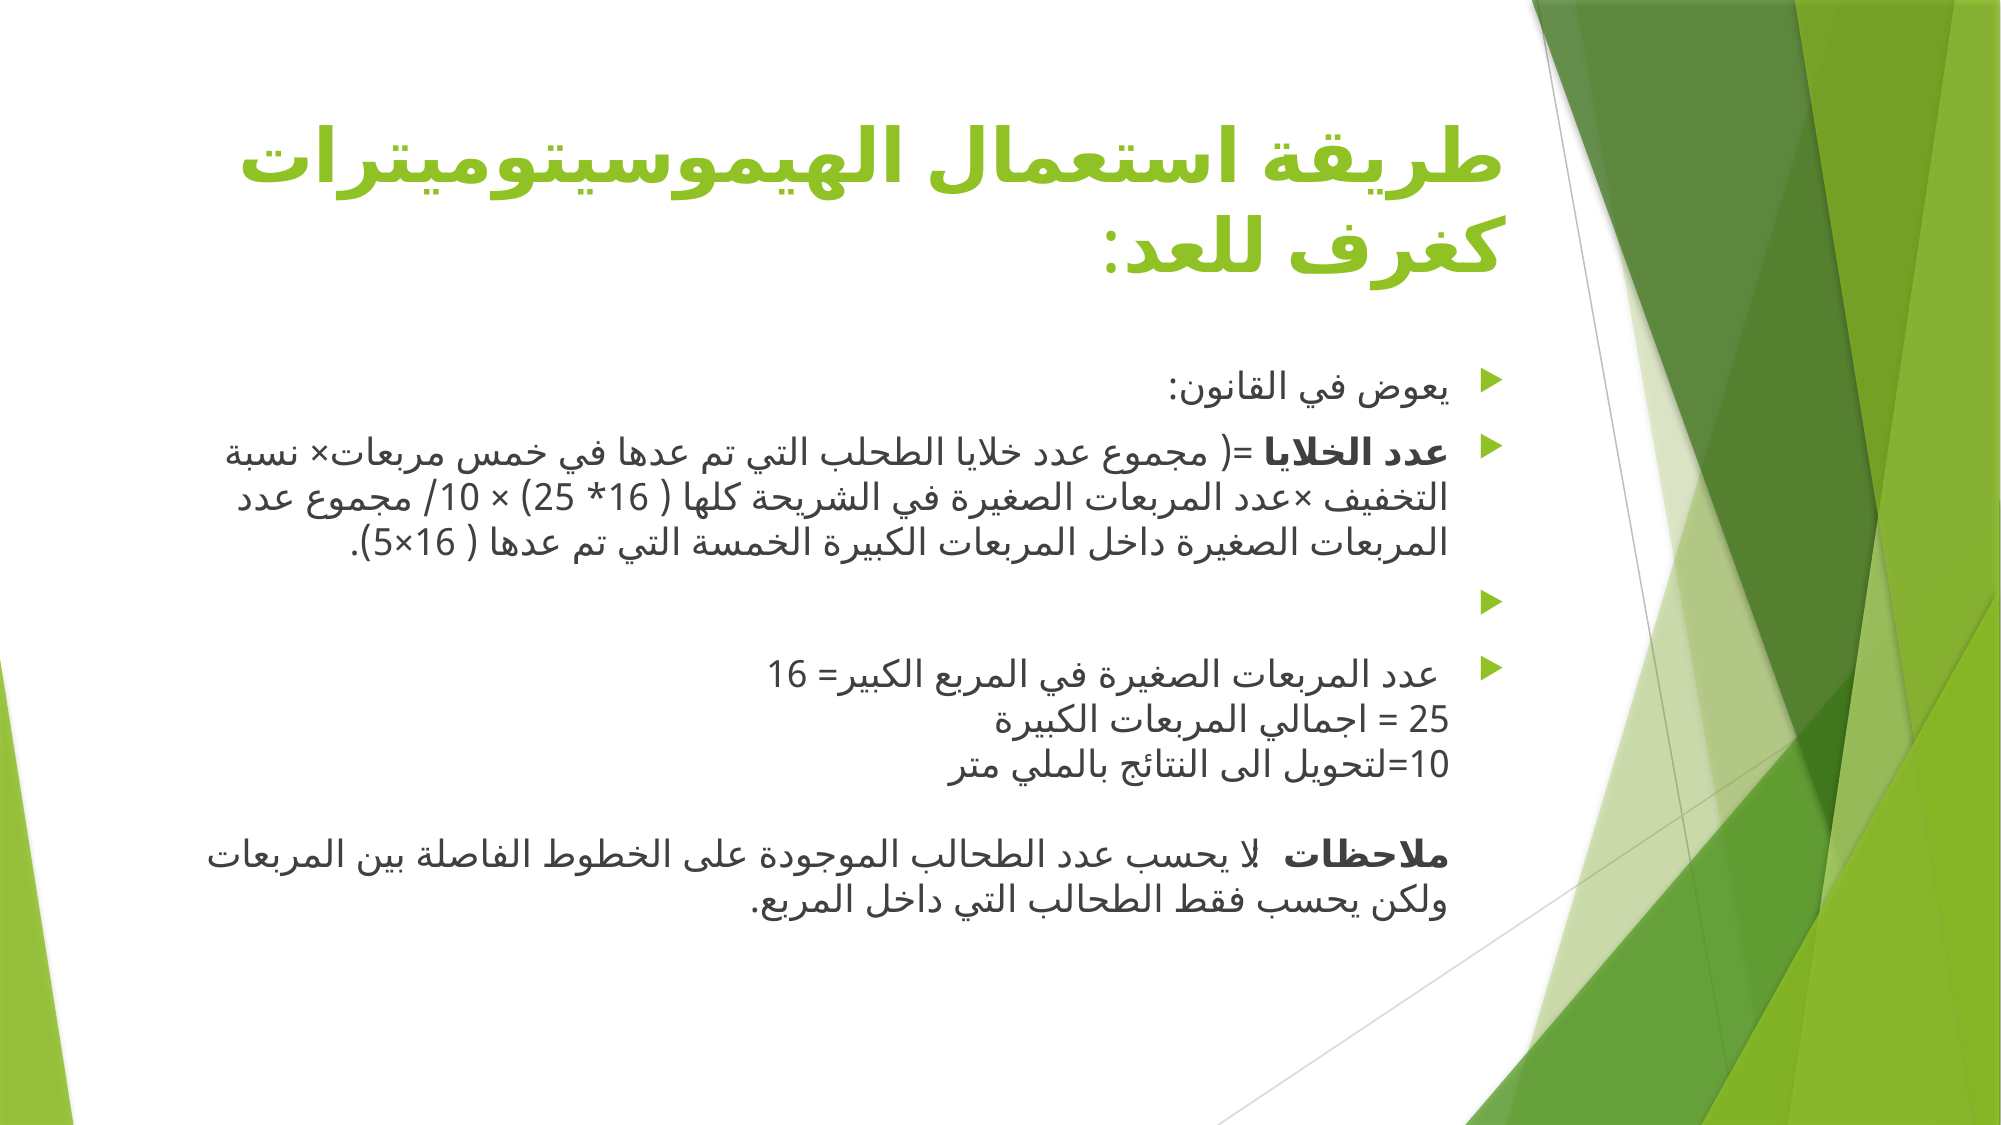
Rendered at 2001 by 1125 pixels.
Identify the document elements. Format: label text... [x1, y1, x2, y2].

title طريقة استعمال الهيموسيتوميترات كغرف للعد: [111, 99, 1522, 317]
list يعوض في القانون: عدد الخلايا =( مجموع عدد خلايا الطحلب التي تم عدها في خمس مربعات× نسبة التخفيف ×عدد المربعات الصغيرة في الشريحة كلها ( 16* 25) × 10/ مجموع عدد المربعات الصغيرة داخل المربعات الكبيرة الخمسة التي تم عدها ( 16×5). عدد المربعات الصغيرة في المربع الكبير= 16 25 = اجمالي المربعات الكبيرة 10=لتحويل الى النتائج بالملي متر ملاحظات: لا يحسب عدد الطحالب الموجودة على الخطوط الفاصلة بين المربعات ولكن يحسب فقط الطحالب التي داخل المربع. [111, 354, 1522, 992]
